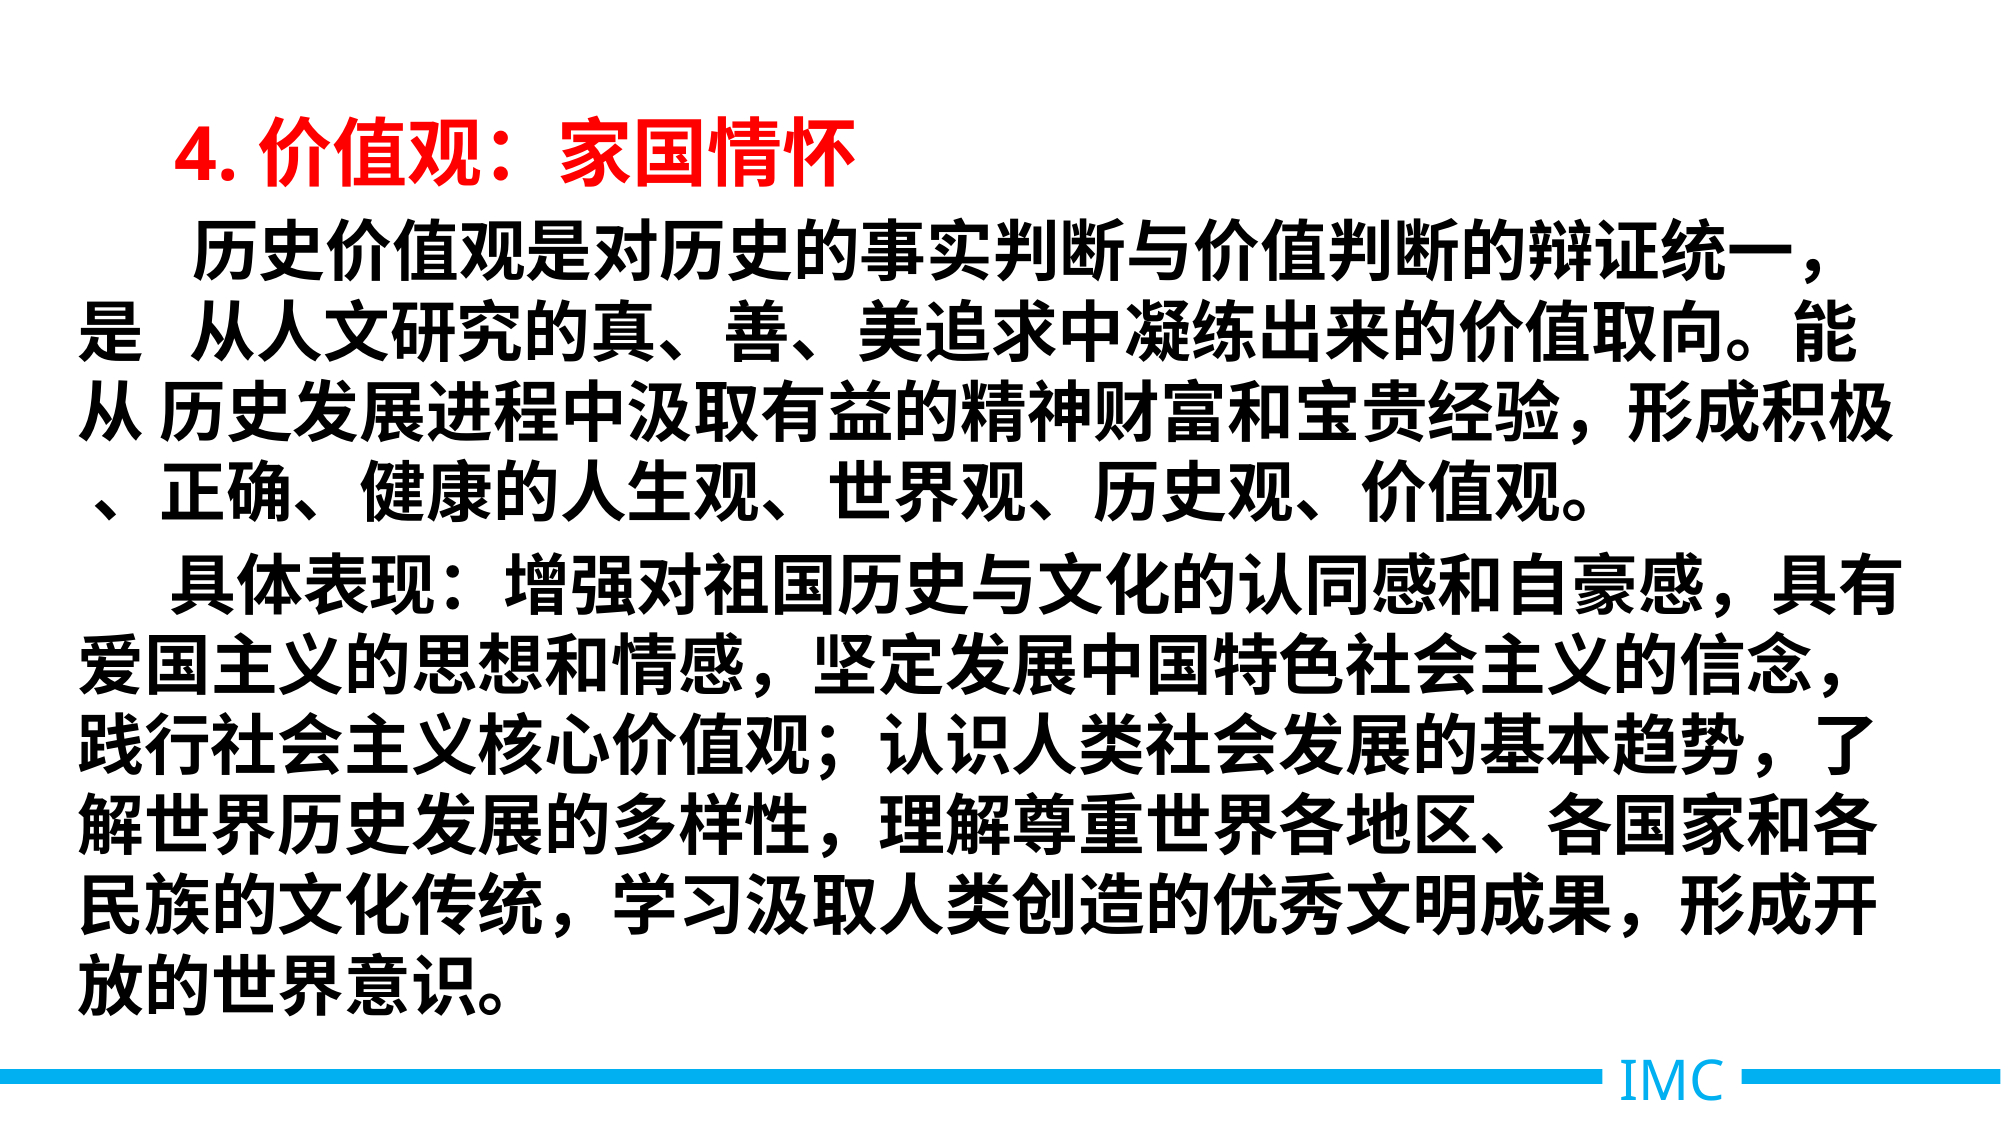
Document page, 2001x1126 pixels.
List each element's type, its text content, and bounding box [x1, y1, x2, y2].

list 4.价值观：家国情怀 历史价值观是对历史的事实判断与价值判断的辩证统一，是 从人文研究的真、善、美追求中凝练出来的价值取向。能从 历史发展进程中汲取有益的精神财富和宝贵经验，形成积极 、正确、健康的人生观、世界观、历史观、价值观。 具体表现：增强对祖国历史与文化的认同感和自豪感，具有爱国主义的思想和情感，坚定发展中国特色社会主义的信念，践行社会主义核心价值观；认识人类社会发展的基本趋势，了解世界历史发展的多样性，理解尊重世界各地区、各国家和各民族的文化传统，学习汲取人类创造的优秀文明成果，形成开放的世界意识。 [60, 97, 1939, 1126]
